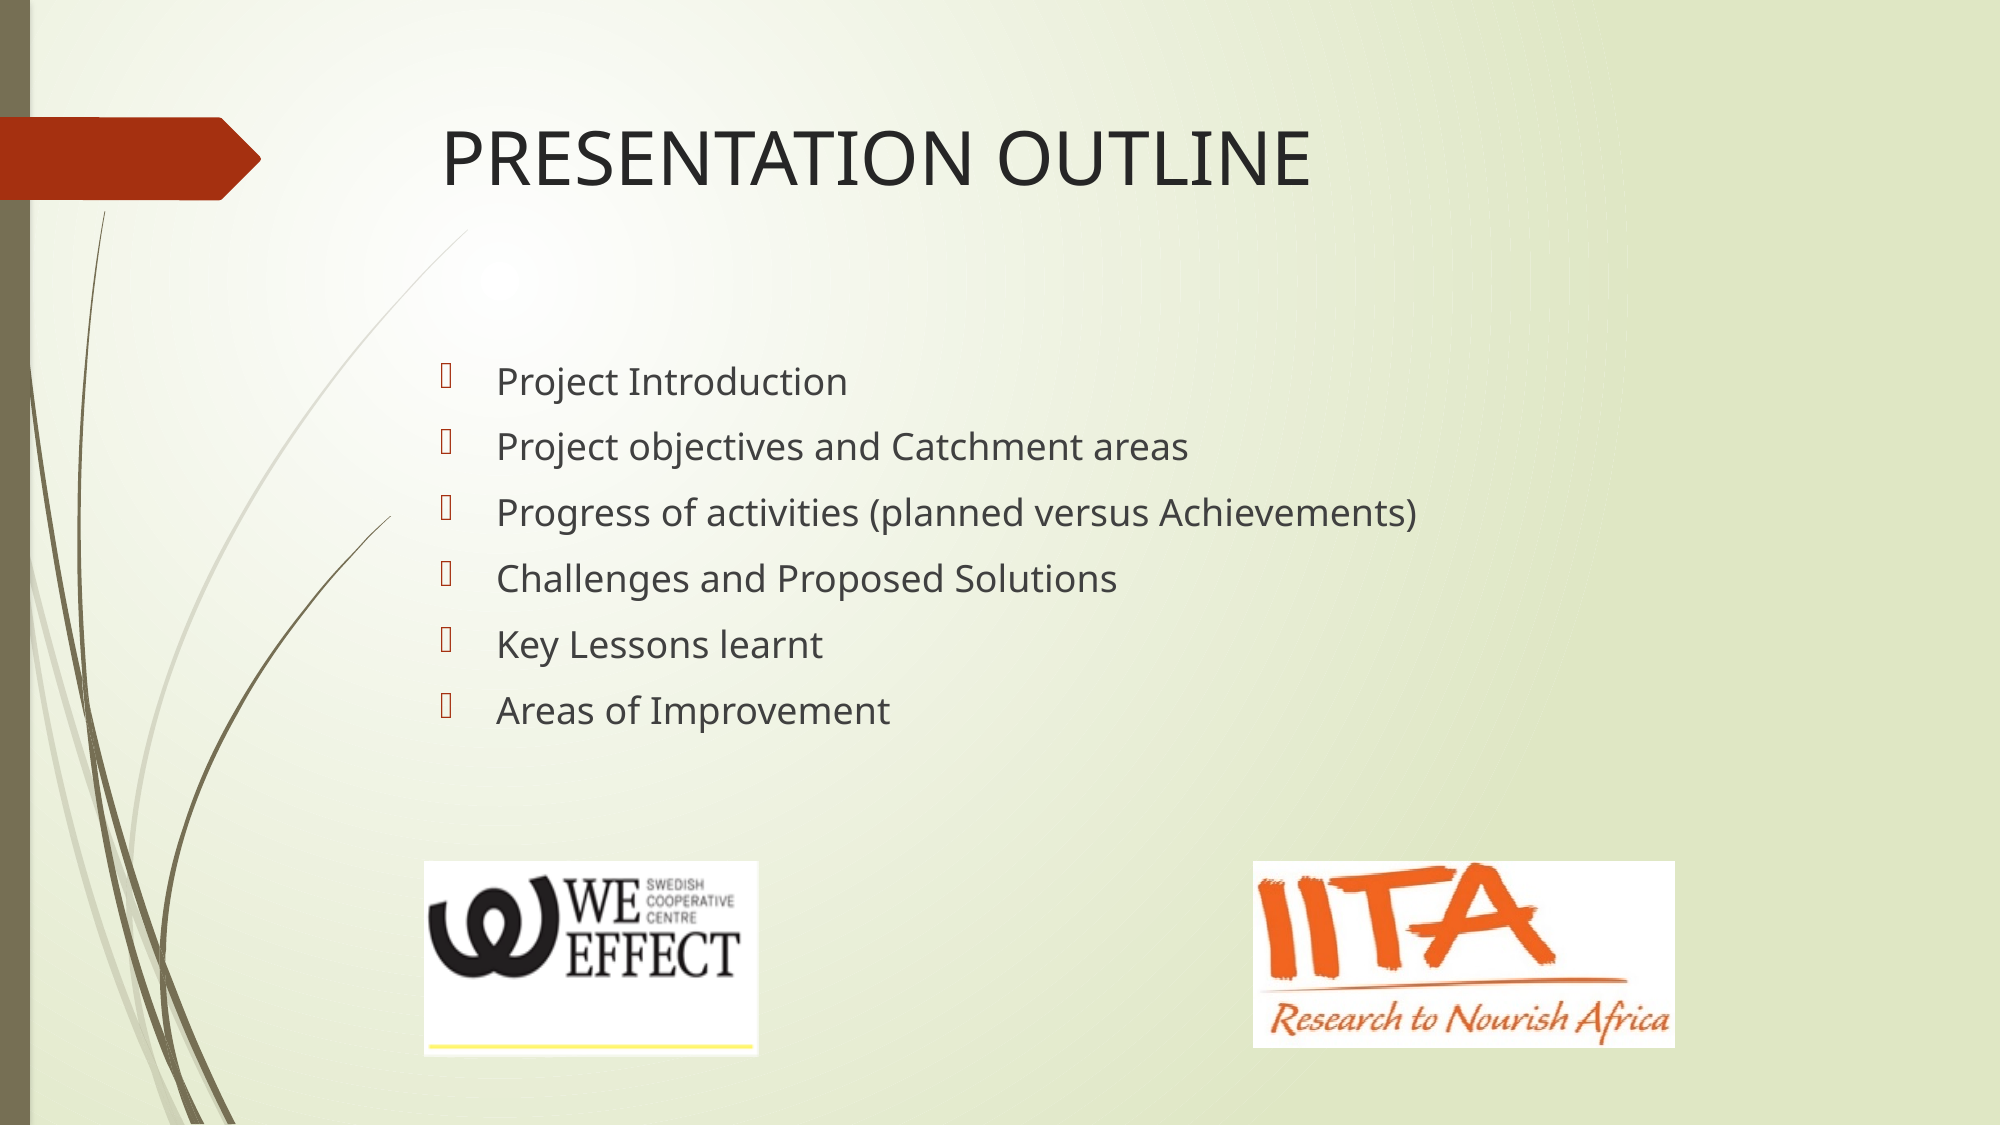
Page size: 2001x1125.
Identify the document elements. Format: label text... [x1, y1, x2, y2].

list Project Introduction Project objectives and Catchment areas Progress of activities (planned versus Achievements) Challenges and Proposed Solutions Key Lessons learnt Areas of Improvement [424, 350, 1675, 833]
footer [424, 851, 1675, 1067]
picture [1252, 860, 1675, 1048]
title PRESENTATION OUTLINE [425, 102, 1888, 313]
picture [424, 860, 759, 1057]
